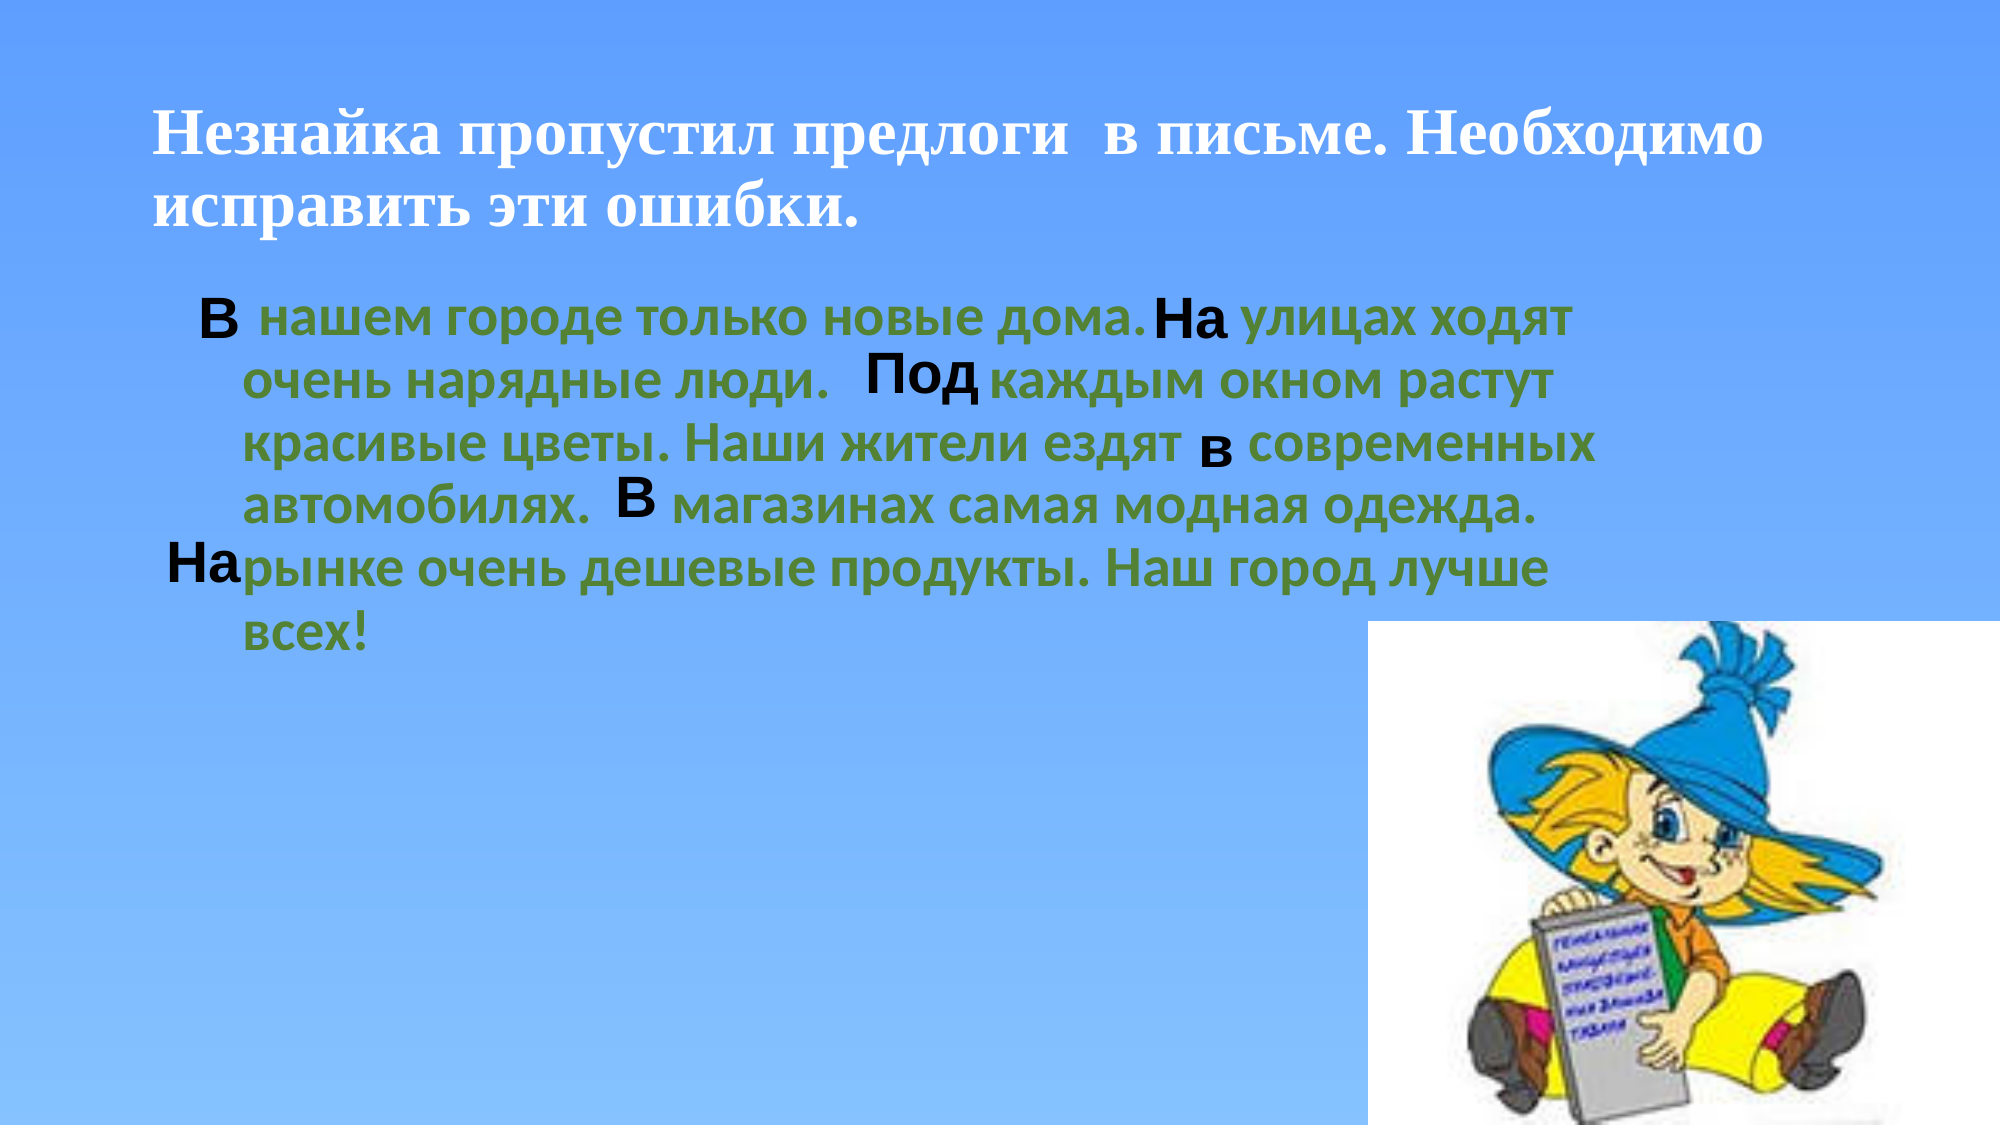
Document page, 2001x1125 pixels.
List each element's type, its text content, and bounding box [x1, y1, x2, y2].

text_box На [151, 516, 256, 602]
text_box В [600, 451, 673, 537]
title Незнайка пропустил предлоги в письме. Необходимо исправить эти ошибки. [137, 59, 1863, 278]
list нашем городе только новые дома. улицах ходят очень нарядные люди. каждым окном растут красивые цветы. Наши жители ездят современных автомобилях. магазинах самая модная одежда. рынке очень дешевые продукты. Наш город лучше всех! [190, 277, 1688, 992]
picture [1367, 620, 2000, 1125]
text_box в [1183, 401, 1260, 486]
text_box Под [851, 328, 995, 413]
text_box На [1138, 273, 1260, 358]
text_box В [184, 273, 256, 358]
